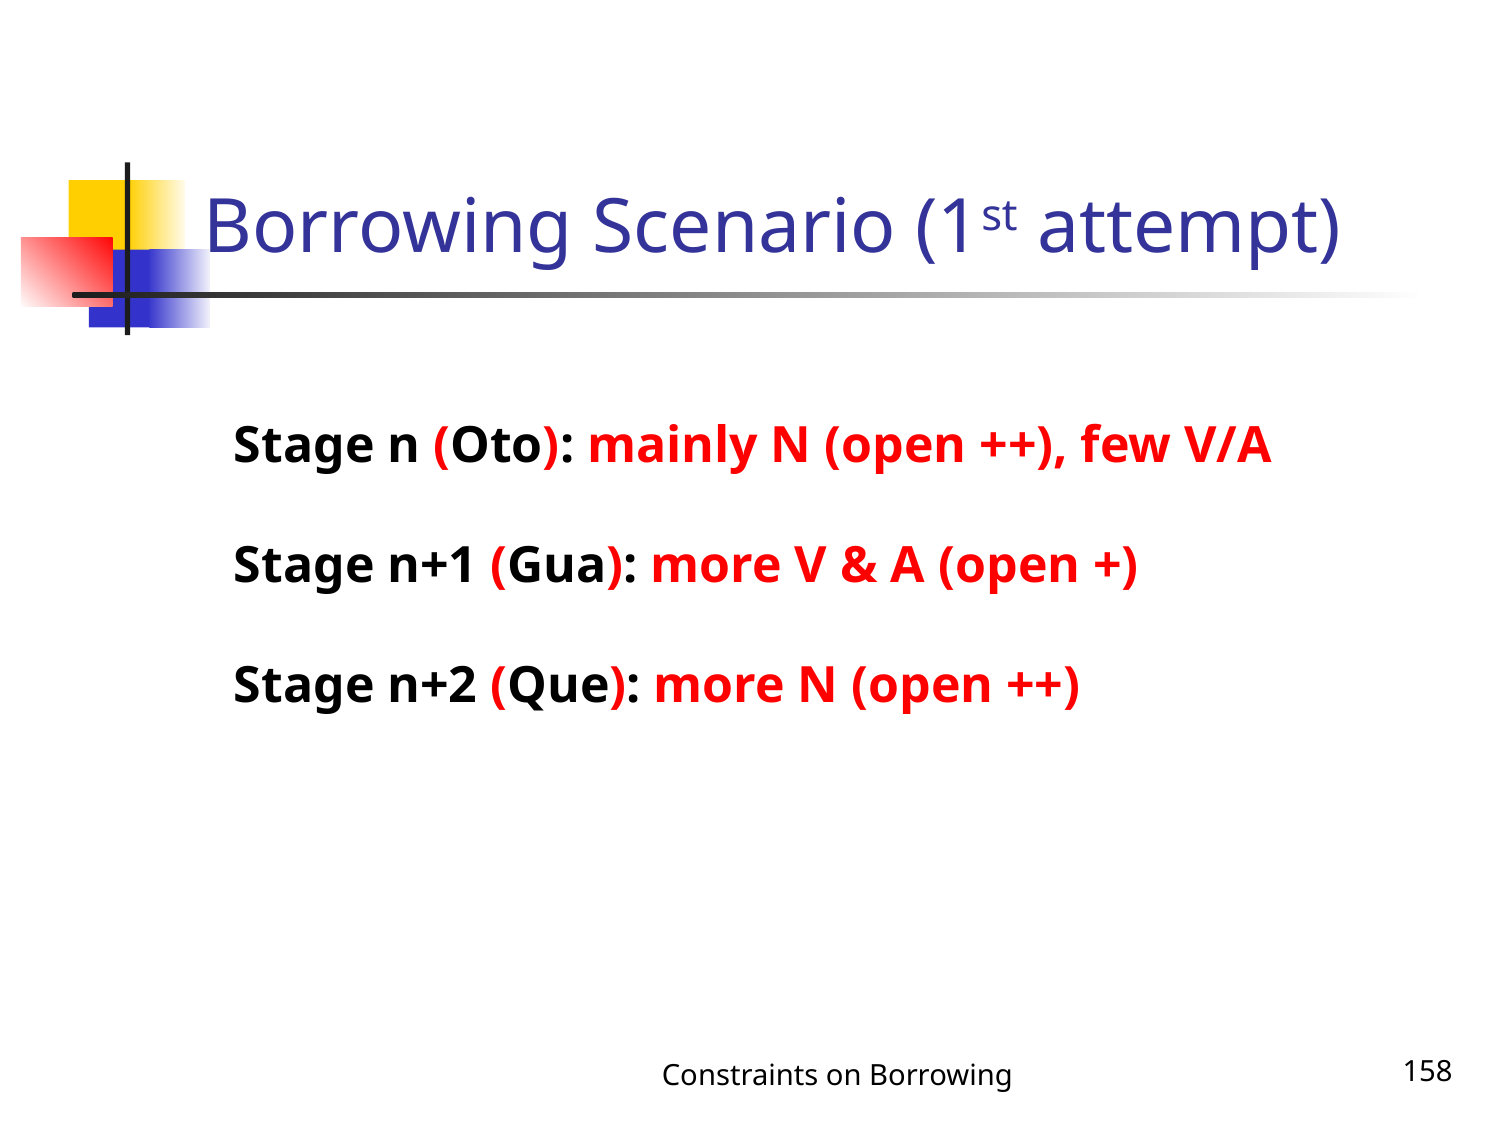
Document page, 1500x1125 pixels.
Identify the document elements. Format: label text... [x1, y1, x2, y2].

text_box Stage n (Oto): mainly N (open ++), few V/A Stage n+1 (Gua): more V & A (open +) Stage n+2 (Que): more N (open ++) [219, 405, 1288, 721]
title Borrowing Scenario (1st attempt) [188, 34, 1468, 276]
footer Constraints on Borrowing [599, 1023, 1076, 1100]
slide_number 158 [1154, 1023, 1468, 1100]
